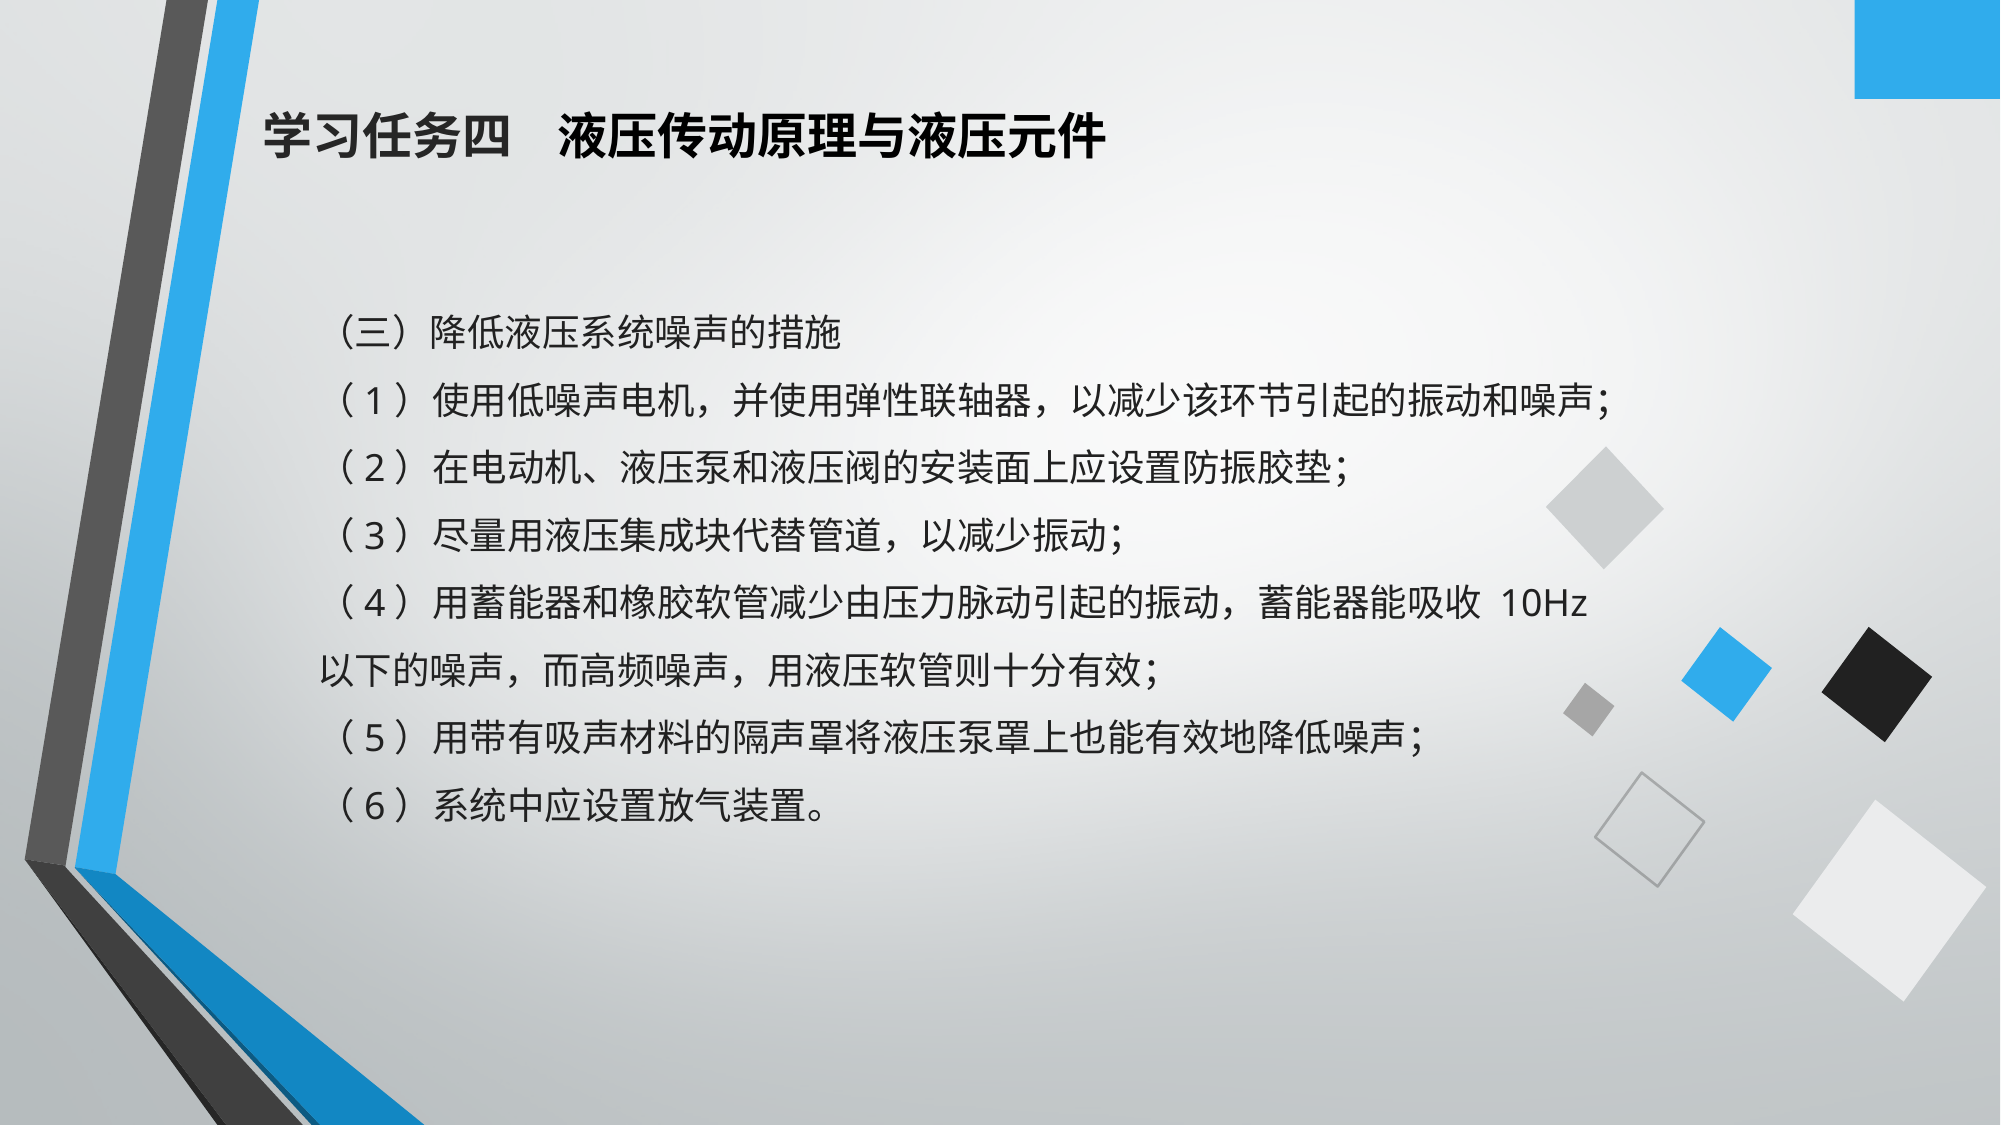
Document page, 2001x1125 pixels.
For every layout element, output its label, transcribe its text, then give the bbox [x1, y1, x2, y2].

text_box [1853, 0, 2000, 100]
text_box 学习任务四 液压传动原理与液压元件 [247, 85, 1959, 216]
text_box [1558, 404, 1938, 1049]
text_box （三）降低液压系统噪声的措施 （1）使用低噪声电机，并使用弹性联轴器，以减少该环节引起的振动和噪声； （2）在电动机、液压泵和液压阀的安装面上应设置防振胶垫； （3）尽量用液压集成块代替管道，以减少振动； （4）用蓄能器和橡胶软管减少由压力脉动引起的振动，蓄能器能吸收 10Hz 以下的噪声，而高频噪声，用液压软管则十分有效； （5）用带有吸声材料的隔声罩将液压泵罩上也能有效地降低噪声； （6）系统中应设置放气装置。 [302, 279, 1623, 835]
